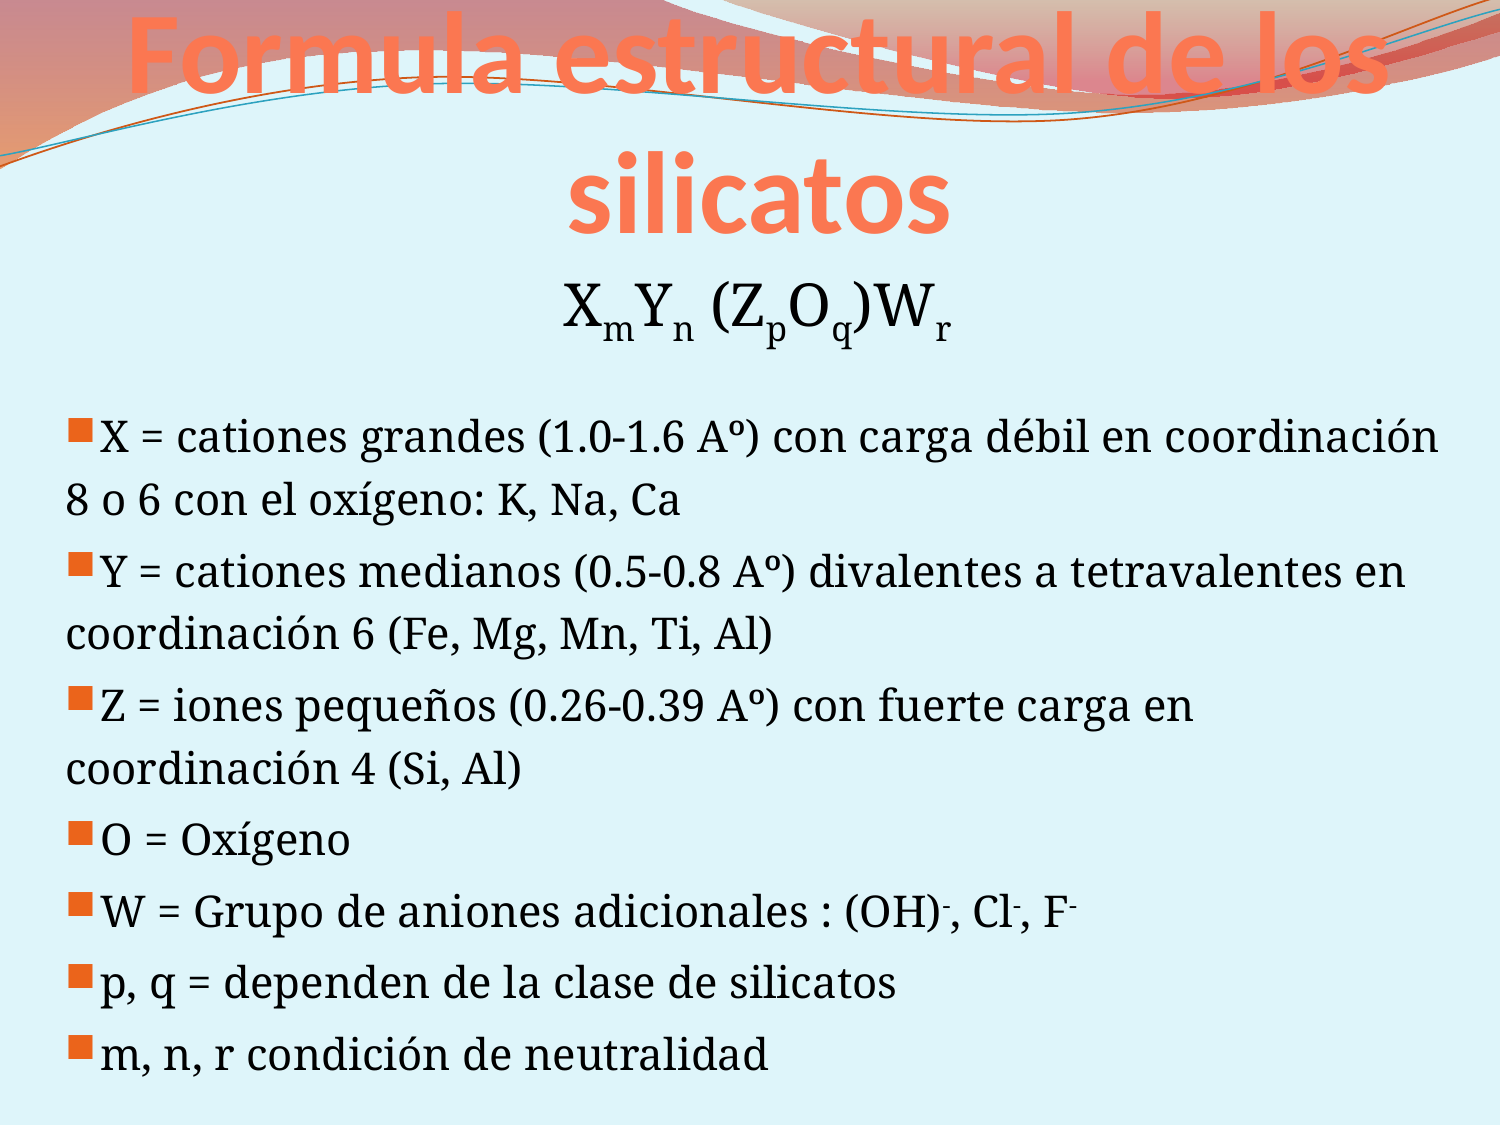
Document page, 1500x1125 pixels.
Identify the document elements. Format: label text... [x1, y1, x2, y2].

subtitle XmYn (ZpOq)Wr X = cationes grandes (1.0-1.6 Aº) con carga débil en coordinación 8 o 6 con el oxígeno: K, Na, Ca Y = cationes medianos (0.5-0.8 Aº) divalentes a tetravalentes en coordinación 6 (Fe, Mg, Mn, Ti, Al) Z = iones pequeños (0.26-0.39 Aº) con fuerte carga en coordinación 4 (Si, Al) O = Oxígeno W = Grupo de aniones adicionales : (OH)-, Cl-, F- p, q = dependen de la clase de silicatos m, n, r condición de neutralidad [64, 267, 1459, 1094]
title Formula estructural de los silicatos [123, 0, 1399, 257]
